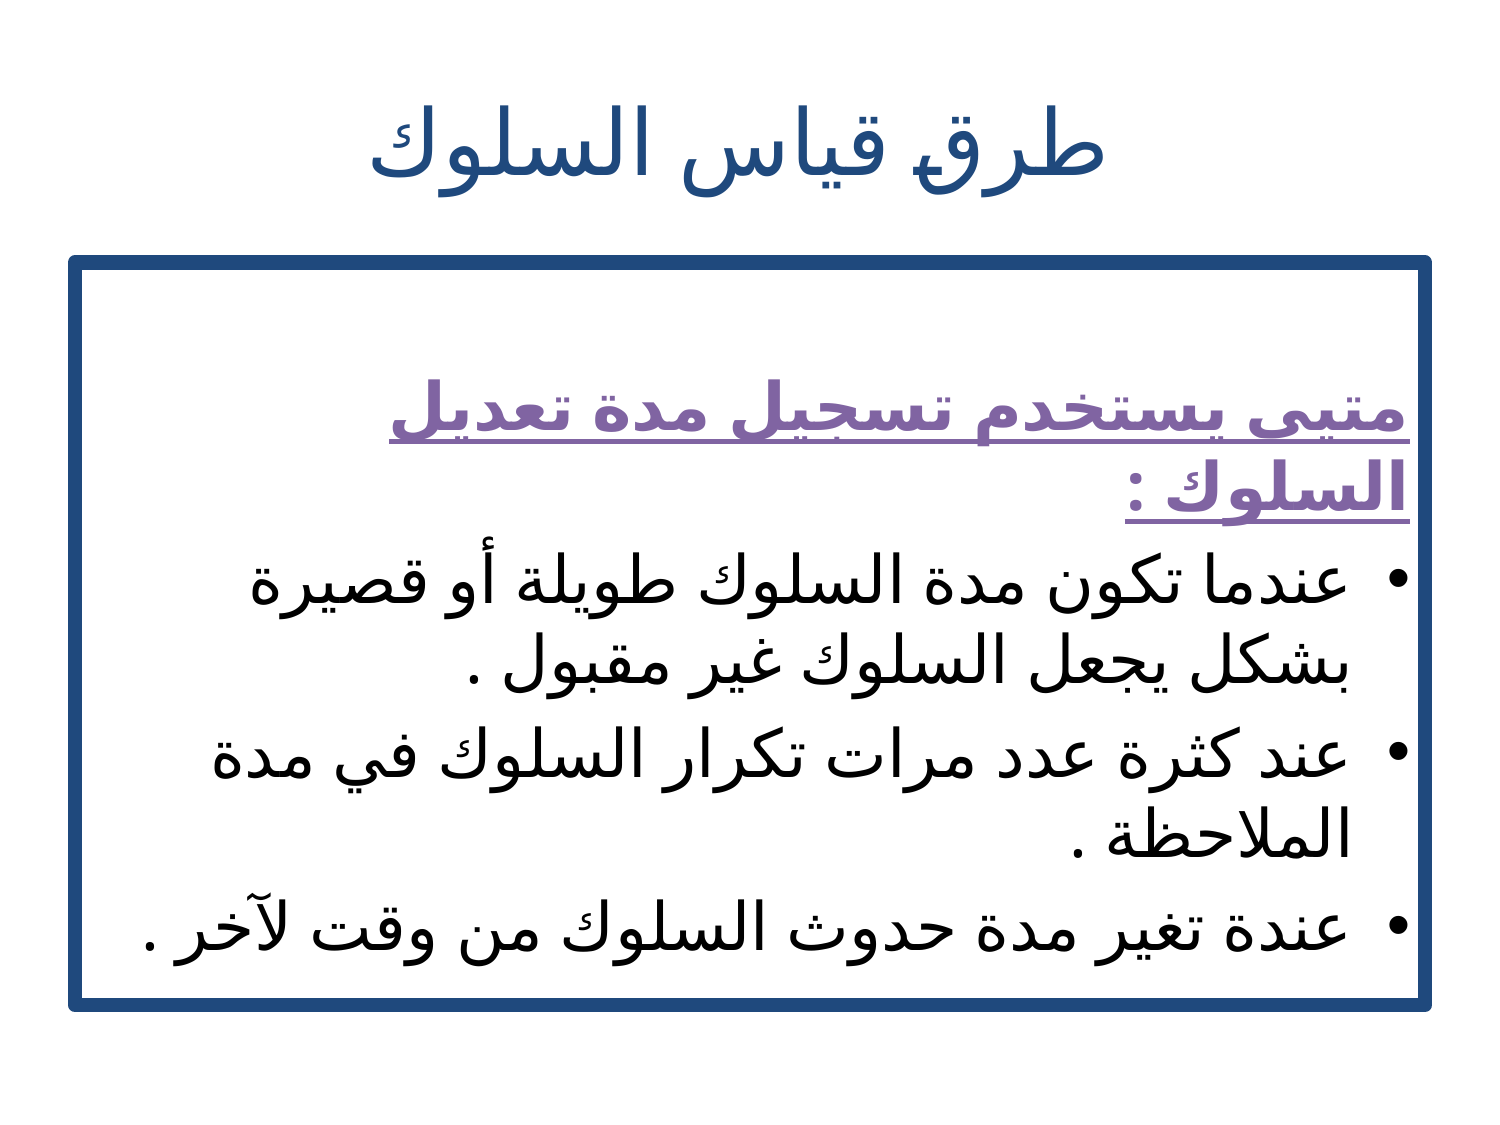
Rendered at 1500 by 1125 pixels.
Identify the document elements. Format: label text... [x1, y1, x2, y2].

list متيى يستخدم تسجيل مدة تعديل السلوك : عندما تكون مدة السلوك طويلة أو قصيرة بشكل يجعل السلوك غير مقبول . عند كثرة عدد مرات تكرار السلوك في مدة الملاحظة . عندة تغير مدة حدوث السلوك من وقت لآخر . [75, 262, 1425, 1005]
title طرق قياس السلوك [75, 45, 1425, 233]
